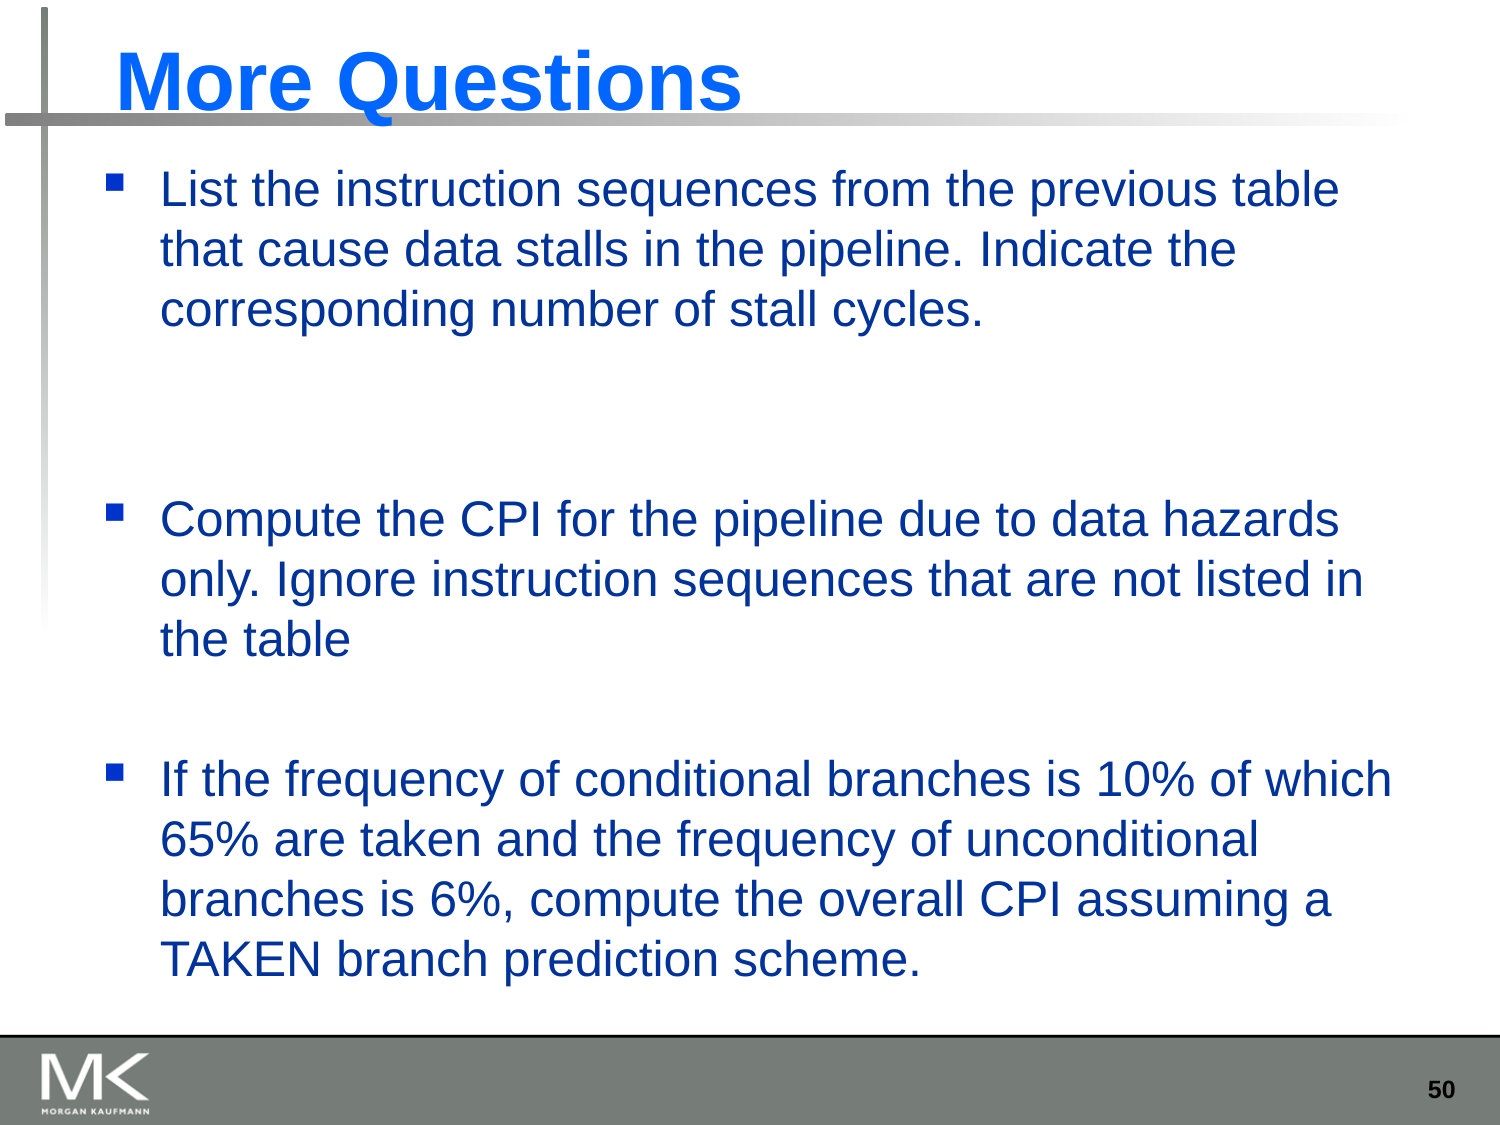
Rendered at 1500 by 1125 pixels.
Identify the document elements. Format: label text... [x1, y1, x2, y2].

list List the instruction sequences from the previous table that cause data stalls in the pipeline. Indicate the corresponding number of stall cycles. Compute the CPI for the pipeline due to data hazards only. Ignore instruction sequences that are not listed in the table If the frequency of conditional branches is 10% of which 65% are taken and the frequency of unconditional branches is 6%, compute the overall CPI assuming a TAKEN branch prediction scheme. [88, 148, 1446, 988]
picture [29, 1046, 160, 1123]
title More Questions [100, 18, 1460, 135]
